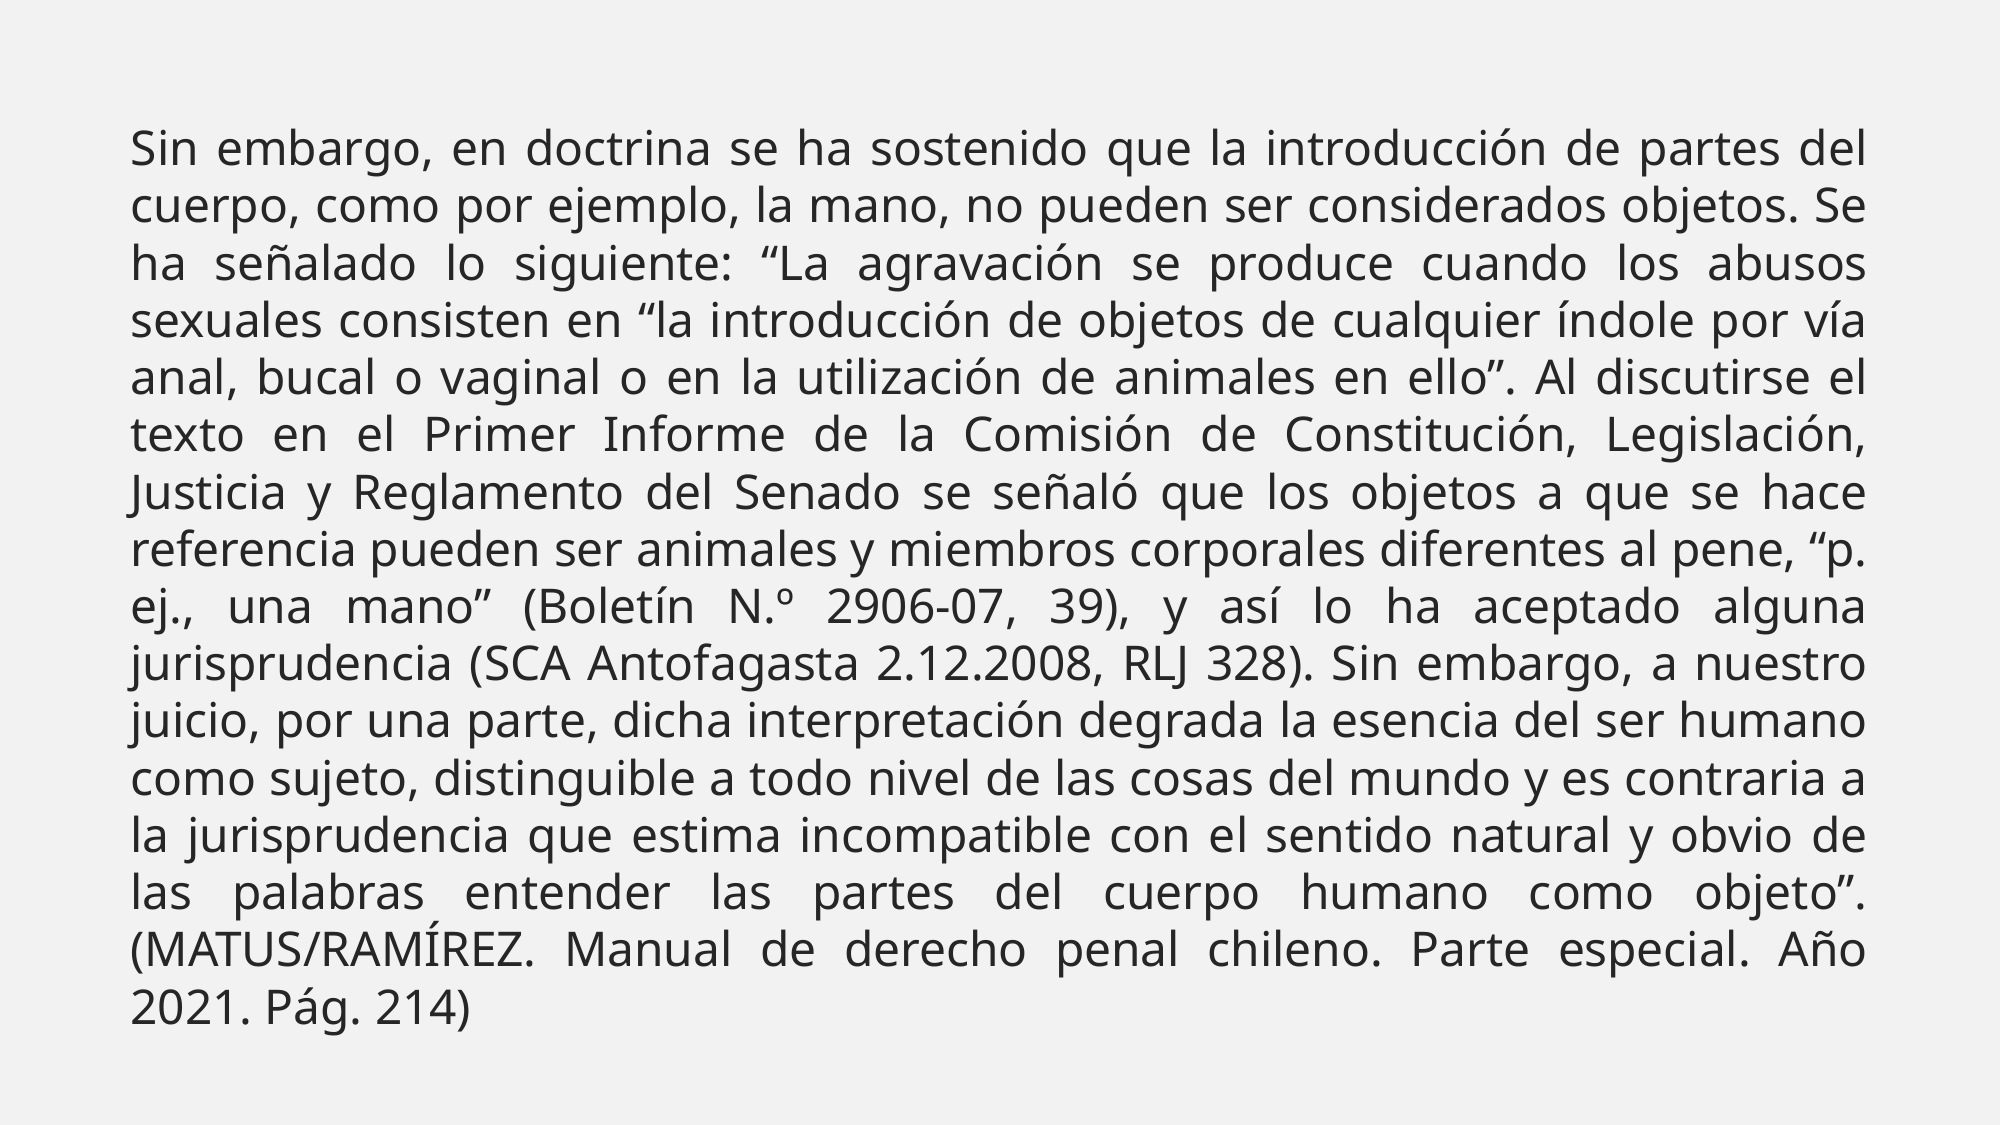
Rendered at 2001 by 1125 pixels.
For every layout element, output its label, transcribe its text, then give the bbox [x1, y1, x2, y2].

list Sin embargo, en doctrina se ha sostenido que la introducción de partes del cuerpo, como por ejemplo, la mano, no pueden ser considerados objetos. Se ha señalado lo siguiente: “La agravación se produce cuando los abusos sexuales consisten en “la introducción de objetos de cualquier índole por vía anal, bucal o vaginal o en la utilización de animales en ello”. Al discutirse el texto en el Primer Informe de la Comisión de Constitución, Legislación, Justicia y Reglamento del Senado se señaló que los objetos a que se hace referencia pueden ser animales y miembros corporales diferentes al pene, “p. ej., una mano” (Boletín N.º 2906-07, 39), y así lo ha aceptado alguna jurisprudencia (SCA Antofagasta 2.12.2008, RLJ 328). Sin embargo, a nuestro juicio, por una parte, dicha interpretación degrada la esencia del ser humano como sujeto, distinguible a todo nivel de las cosas del mundo y es contraria a la jurisprudencia que estima incompatible con el sentido natural y obvio de las palabras entender las partes del cuerpo humano como objeto”. (MATUS/RAMÍREZ. Manual de derecho penal chileno. Parte especial. Año 2021. Pág. 214) [115, 110, 1885, 1045]
